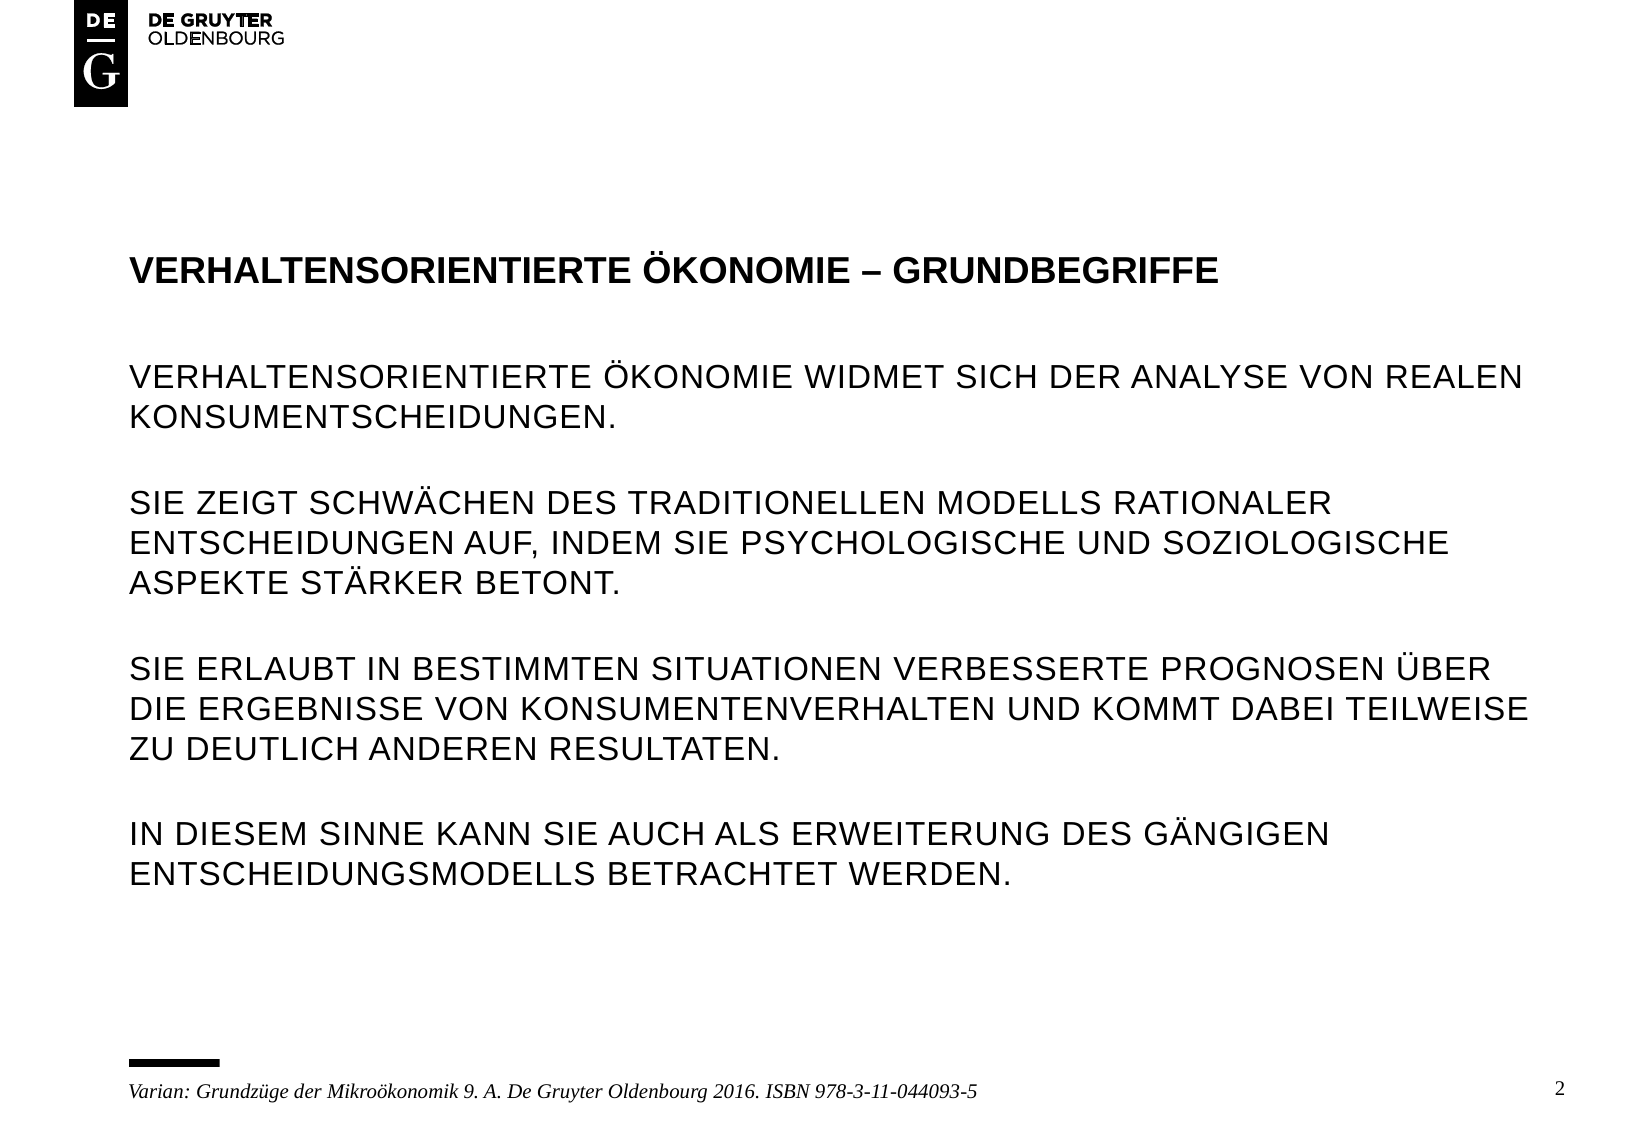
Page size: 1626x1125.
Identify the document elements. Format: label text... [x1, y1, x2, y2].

title Verhaltensorientierte ökonomie – grundbegriffe [129, 245, 1556, 328]
slide_number 2 [1554, 1074, 1614, 1104]
list Verhaltensorientierte ökonomie widmet sich der analyse von realen konsumentscheidungen. Sie zeigt schwächen des traditionellen modells rationaler entscheidungen auf, indem sie psychologische und soziologische aspekte stärker betont. Sie erlaubt in bestimmten situationen verbesserte prognosen über die ergebnisse von konsumentenverhalten und kommt dabei teilweise zu deutlich anderen resultaten. In diesem sinne kann sie auch als erweiterung des gängigen entscheidungsmodells betrachtet werden. [129, 355, 1556, 1018]
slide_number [128, 1077, 1539, 1108]
